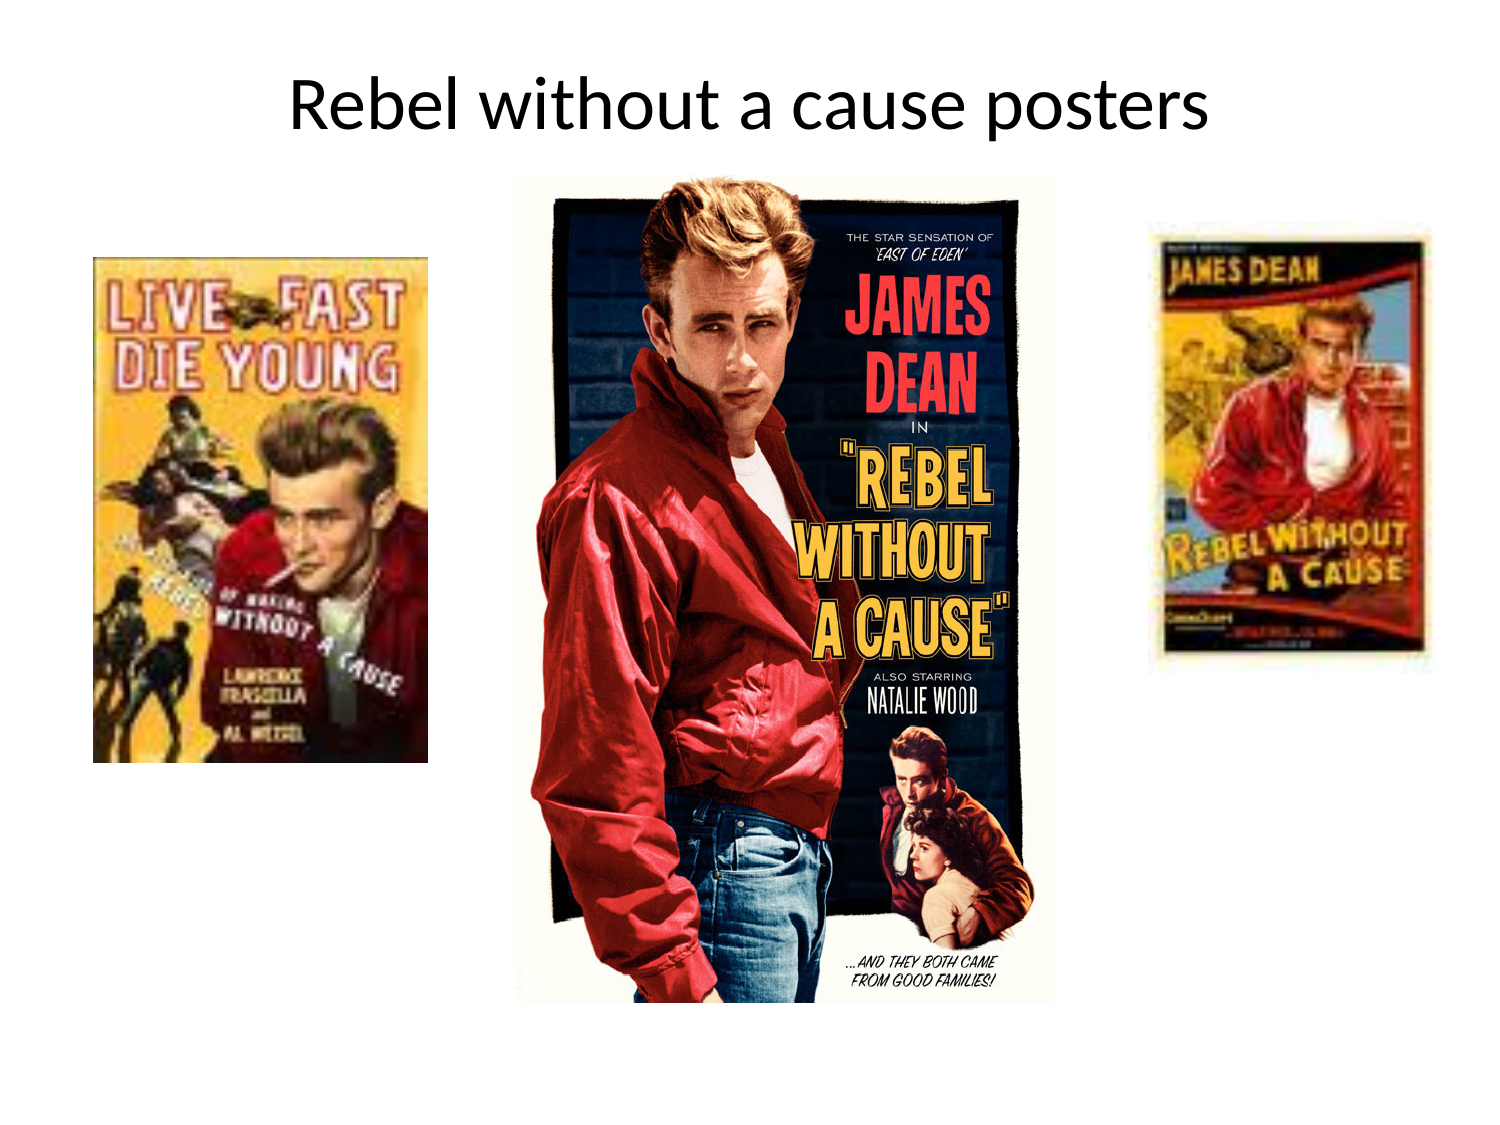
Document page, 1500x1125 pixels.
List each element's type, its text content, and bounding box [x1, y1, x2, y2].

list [93, 257, 428, 763]
picture [515, 175, 1055, 1004]
title Rebel without a cause posters [75, 45, 1425, 153]
picture [1148, 222, 1440, 674]
